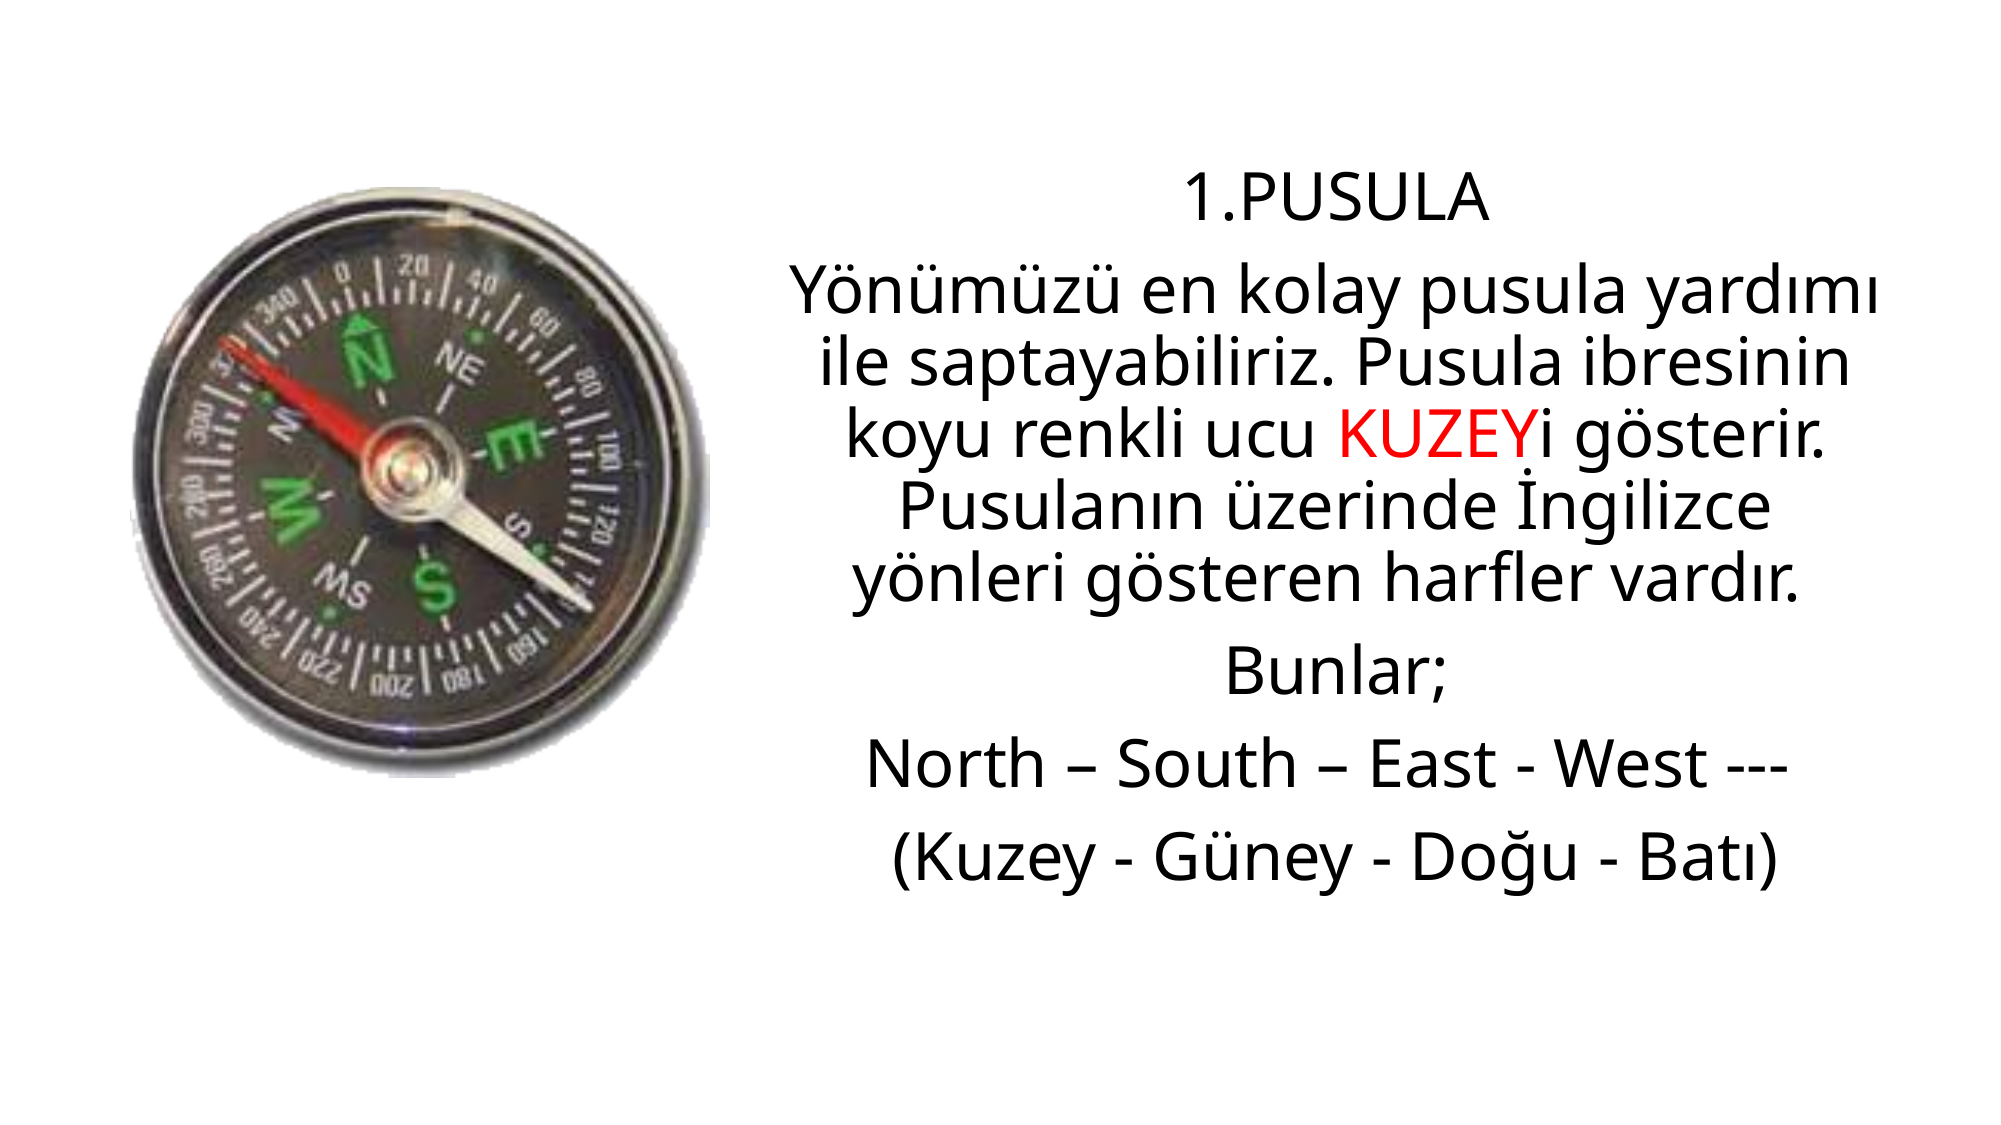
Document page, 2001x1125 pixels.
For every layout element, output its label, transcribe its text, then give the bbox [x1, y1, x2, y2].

subtitle 1.PUSULA Yönümüzü en kolay pusula yardımı ile saptayabiliriz. Pusula ibresinin koyu renkli ucu KUZEYi gösterir. Pusulanın üzerinde İngilizce yönleri gösteren harfler vardır. Bunlar; North – South – East - West --- (Kuzey - Güney - Doğu - Batı) [770, 155, 1903, 980]
picture [130, 187, 710, 778]
